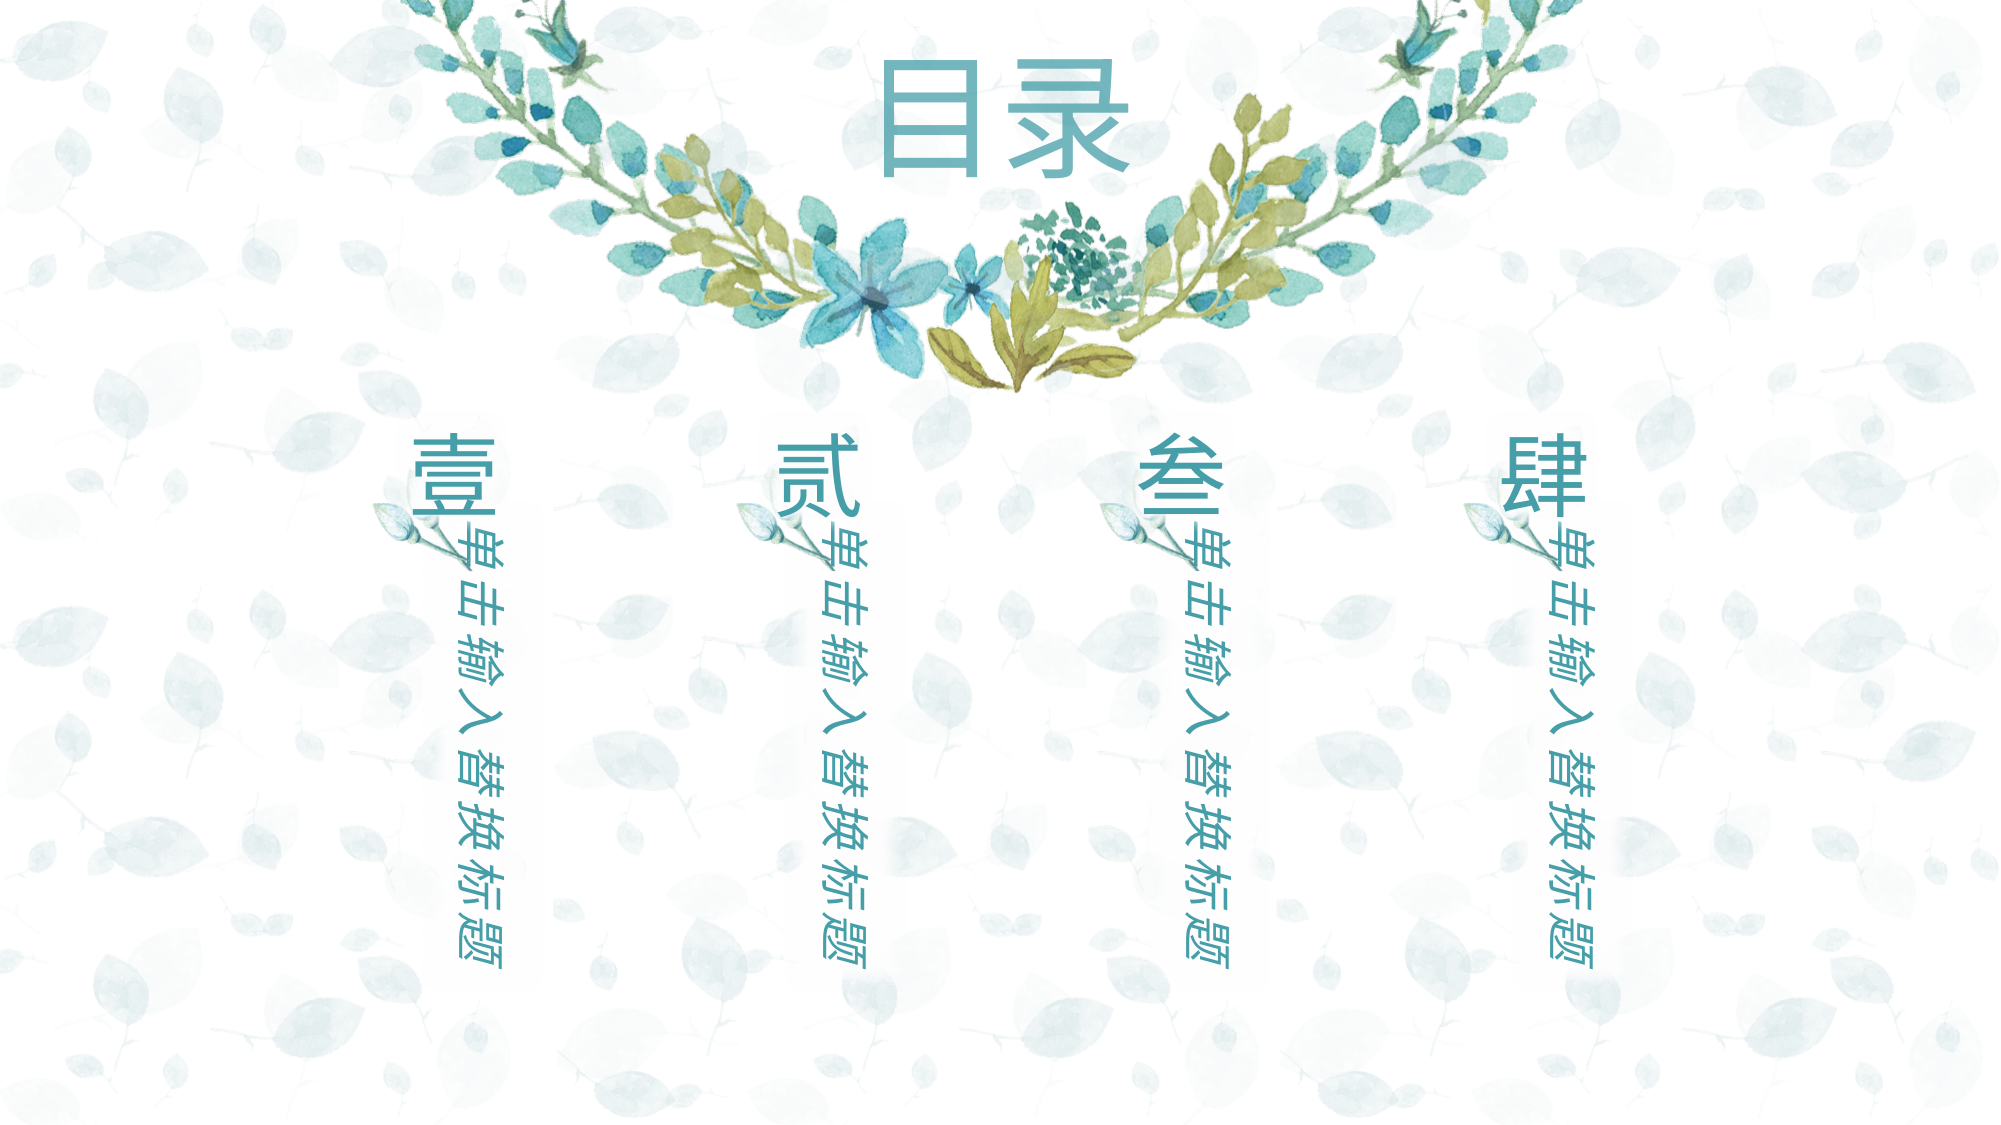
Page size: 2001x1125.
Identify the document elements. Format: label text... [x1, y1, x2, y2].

text_box 目录 [811, 23, 1189, 203]
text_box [1094, 410, 1270, 991]
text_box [730, 410, 906, 991]
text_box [367, 410, 543, 991]
picture [0, 0, 2000, 1125]
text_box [1457, 410, 1633, 991]
